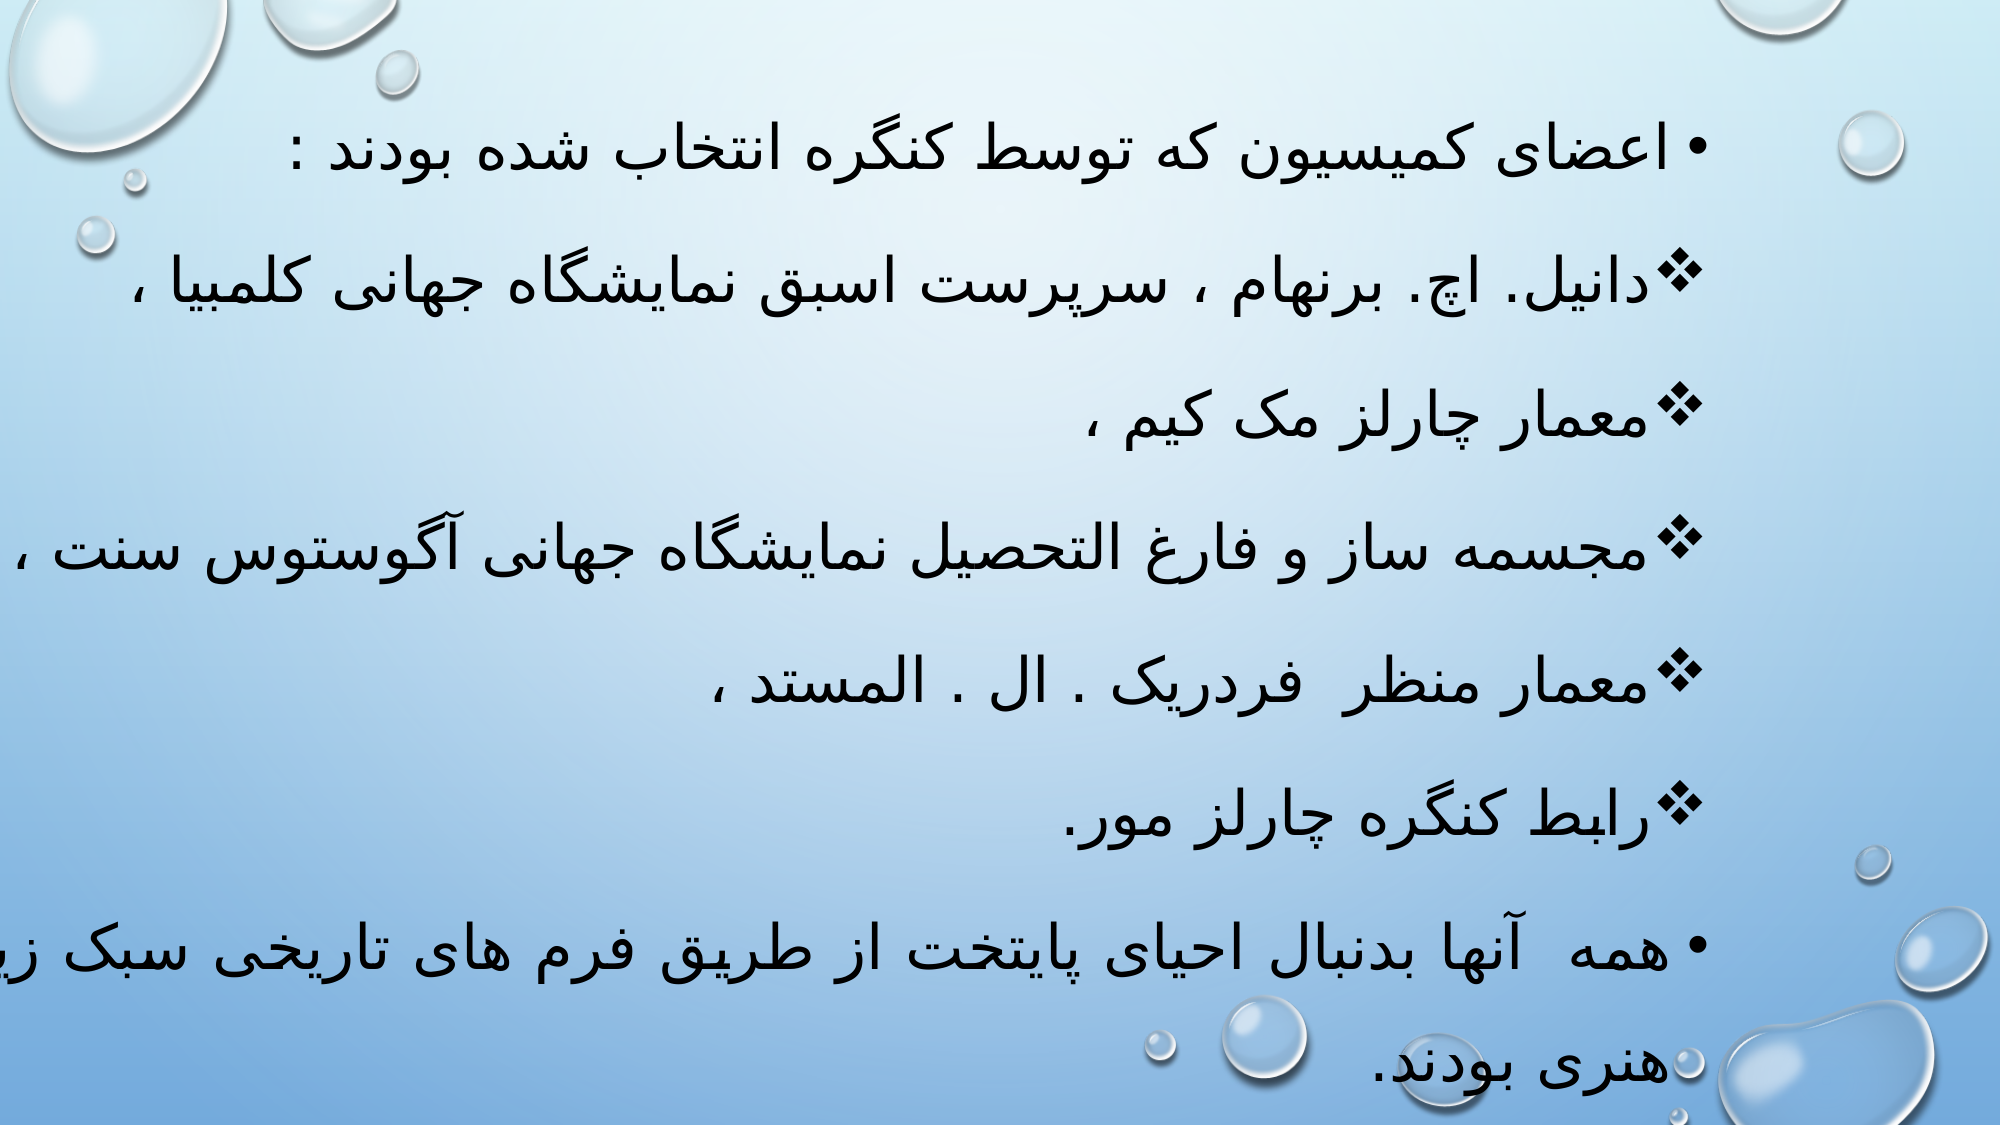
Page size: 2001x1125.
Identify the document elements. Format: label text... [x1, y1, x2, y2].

picture [0, 0, 2000, 1125]
list اعضای کمیسیون که توسط کنگره انتخاب شده بودند : دانیل. اچ. برنهام ، سرپرست اسبق نمایشگاه جهانی کلمبیا ، معمار چارلز مک کیم ، مجسمه ساز و فارغ التحصیل نمایشگاه جهانی آگوستوس سنت ، معمار منظر فردریک . ال . المستد ، رابط کنگره چارلز مور. همه آنها بدنبال احیای پایتخت از طریق فرم های تاریخی سبک زیبا - هنری بودند. [0, 62, 1725, 980]
